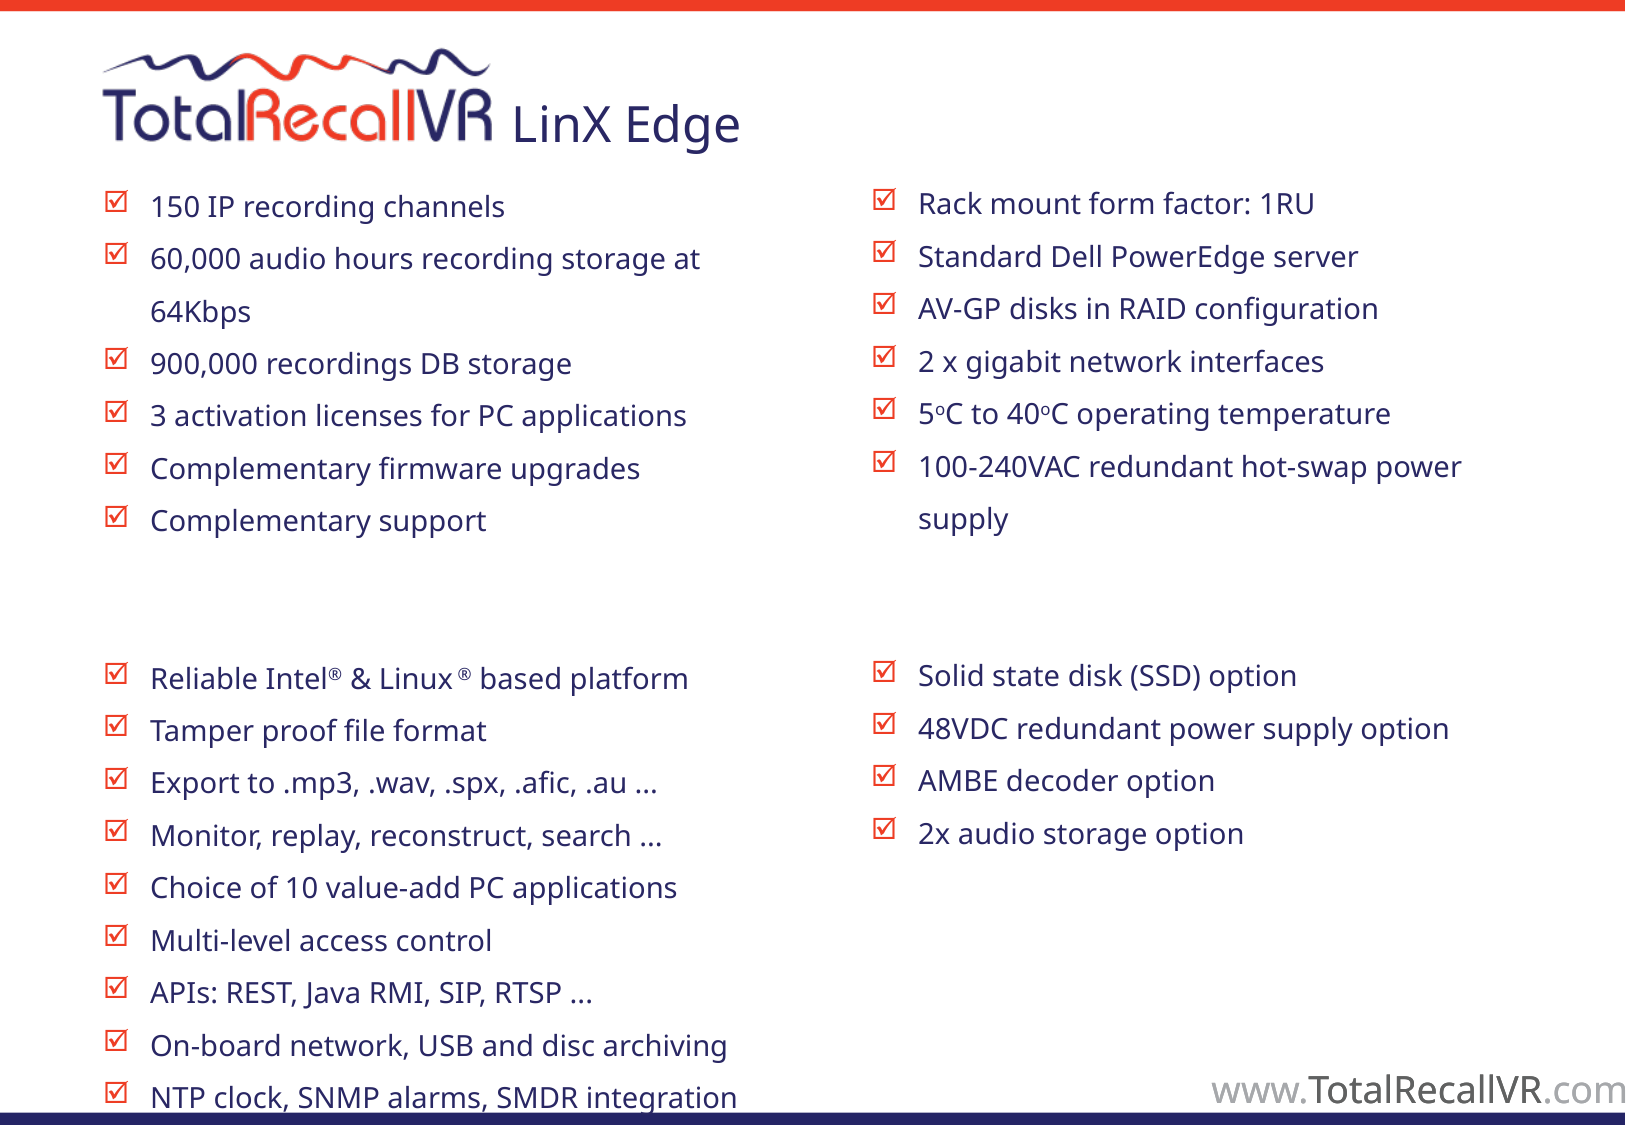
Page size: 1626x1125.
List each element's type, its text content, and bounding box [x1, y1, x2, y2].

text_box LinX Edge [525, 85, 757, 160]
picture [71, 34, 525, 162]
text_box Rack mount form factor: 1RU Standard Dell PowerEdge server AV-GP disks in RAID configuration 2 x gigabit network interfaces 5oC to 40oC operating temperature 100-240VAC redundant hot-swap power supply Solid state disk (SSD) option 48VDC redundant power supply option AMBE decoder option 2x audio storage option [856, 160, 1559, 858]
text_box 150 IP recording channels 60,000 audio hours recording storage at 64Kbps 900,000 recordings DB storage 3 activation licenses for PC applications Complementary firmware upgrades Complementary support Reliable Intel® & Linux ® based platform Tamper proof file format Export to .mp3, .wav, .spx, .afic, .au ... Monitor, replay, reconstruct, search ... Choice of 10 value-add PC applications Multi-level access control APIs: REST, Java RMI, SIP, RTSP ... On-board network, USB and disc archiving NTP clock, SNMP alarms, SMDR integration [88, 163, 791, 1122]
